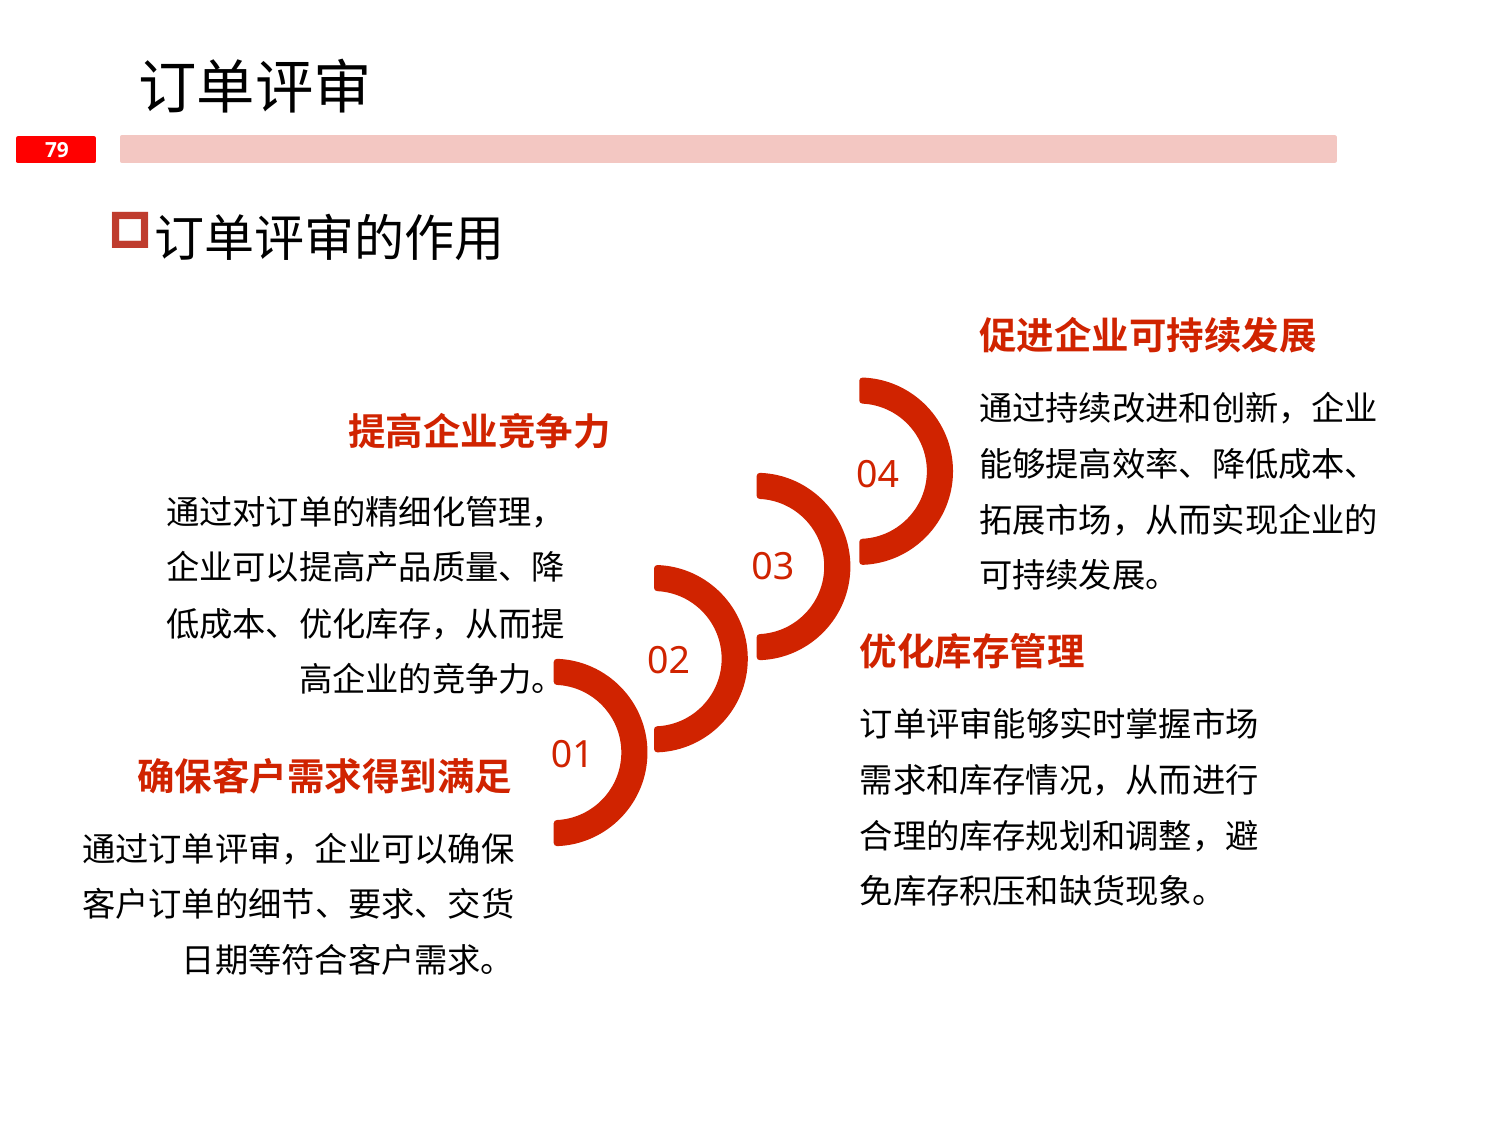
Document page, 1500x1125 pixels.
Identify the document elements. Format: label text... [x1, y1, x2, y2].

text_box [553, 658, 648, 847]
text_box 02 [616, 630, 721, 687]
text_box 03 [720, 536, 826, 593]
text_box 通过订单评审，企业可以确保客户订单的细节、要求、交货日期等符合客户需求。 [67, 804, 529, 942]
text_box 通过对订单的精细化管理，企业可以提高产品质量、降低成本、优化库存，从而提高企业的竞争力。 [121, 467, 580, 606]
text_box 确保客户需求得到满足 [67, 736, 527, 804]
text_box [654, 565, 748, 753]
text_box 优化库存管理 [845, 611, 1305, 681]
text_box [756, 472, 851, 661]
text_box 订单评审能够实时掌握市场需求和库存情况，从而进行合理的库存规划和调整，避免库存积压和缺货现象。 [845, 680, 1304, 818]
text_box 订单评审 [123, 42, 1247, 128]
text_box 提高企业竞争力 [166, 391, 625, 461]
text_box 04 [825, 444, 930, 501]
text_box [17, 129, 97, 189]
text_box 通过持续改进和创新，企业能够提高效率、降低成本、拓展市场，从而实现企业的可持续发展。 [965, 364, 1424, 502]
text_box 促进企业可持续发展 [965, 295, 1424, 364]
text_box 订单评审的作用 [93, 199, 1078, 293]
text_box [58, 173, 1442, 286]
text_box [859, 377, 954, 565]
text_box 01 [520, 724, 625, 781]
